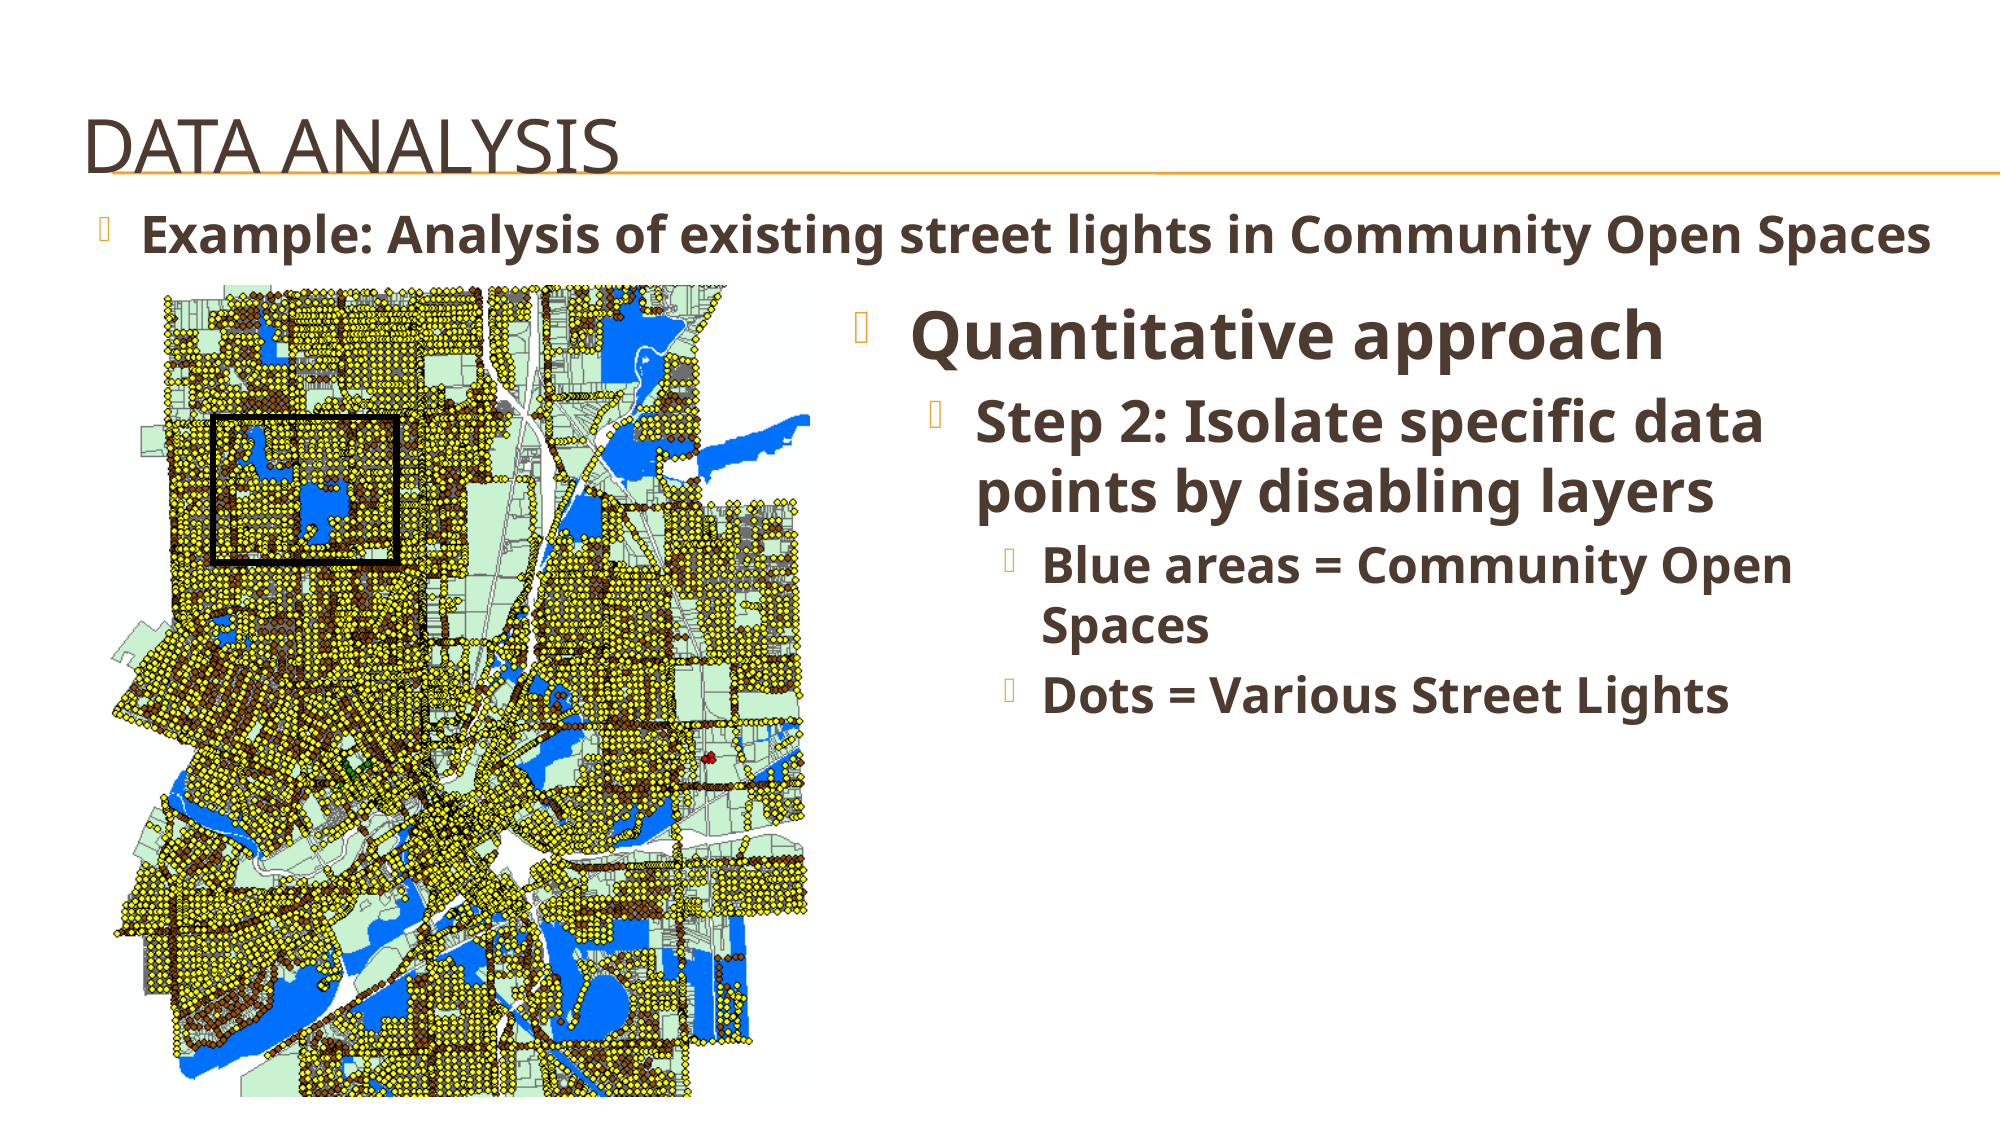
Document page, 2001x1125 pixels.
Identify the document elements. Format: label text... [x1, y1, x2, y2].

title Data Analysis [66, 75, 1967, 213]
list Example: Analysis of existing street lights in Community Open Spaces [16, 194, 1957, 275]
picture [107, 284, 810, 1098]
text_box Quantitative approach Step 2: Isolate specific data points by disabling layers Blue areas = Community Open Spaces Dots = Various Street Lights [838, 285, 1893, 1033]
